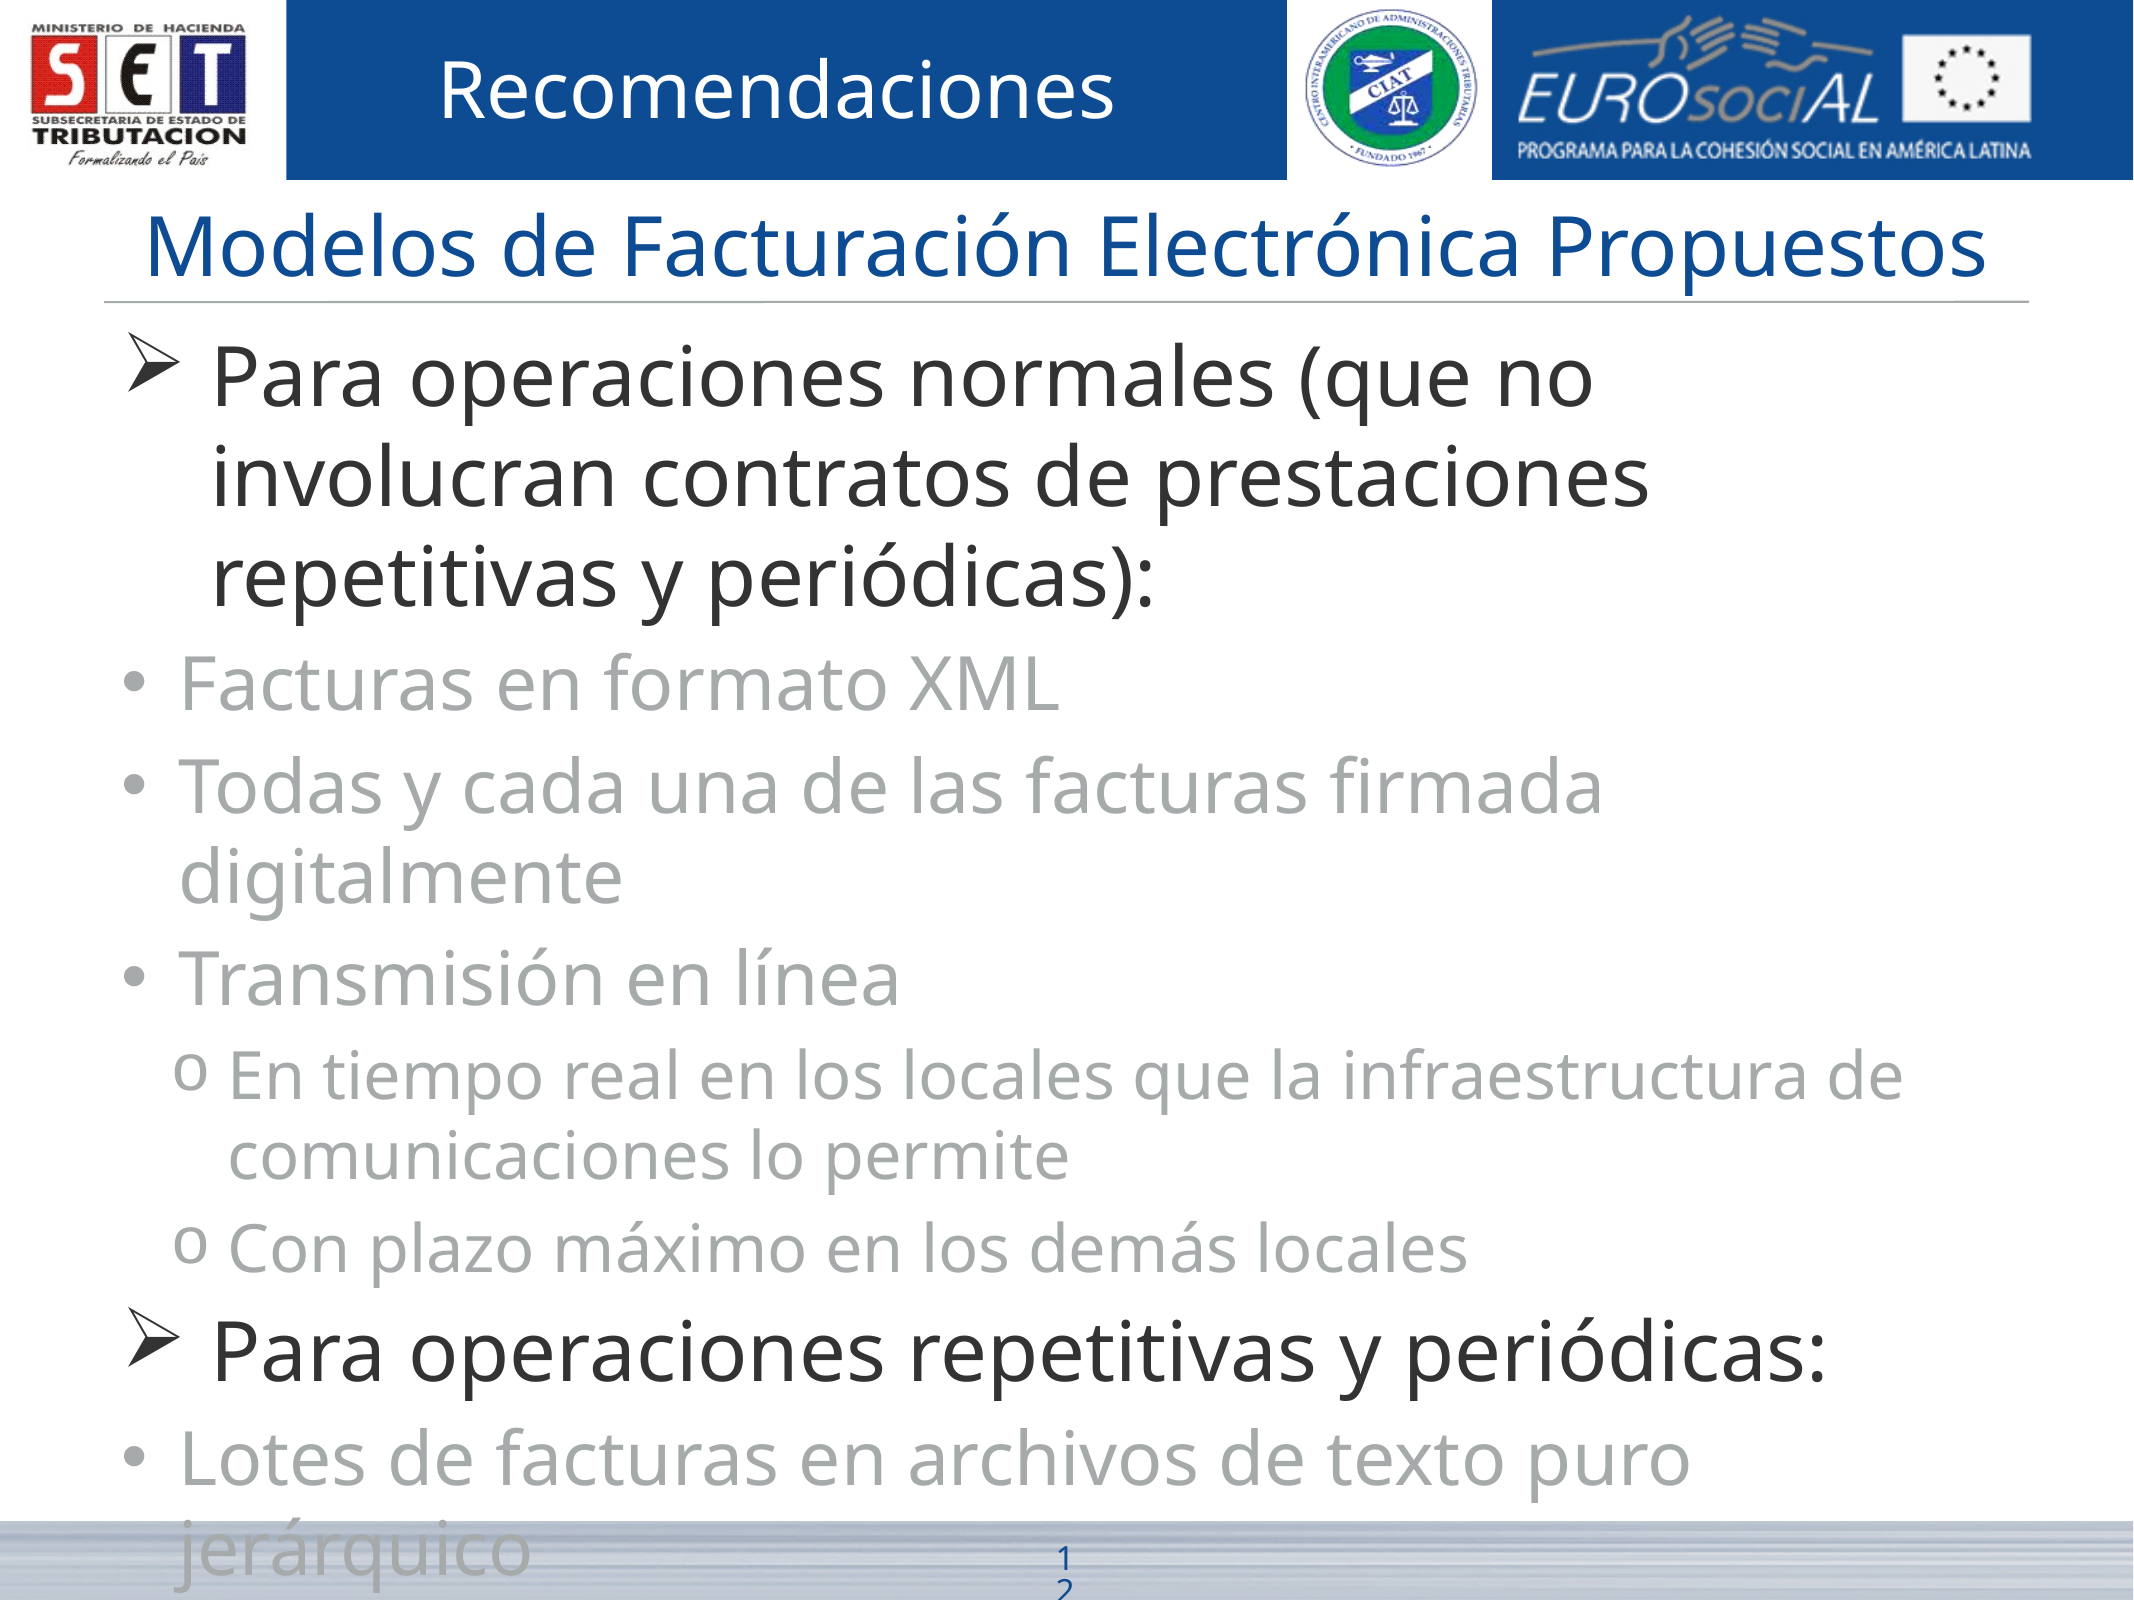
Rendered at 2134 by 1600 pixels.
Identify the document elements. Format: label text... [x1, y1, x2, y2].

picture [1492, 0, 2134, 180]
list Para operaciones normales (que no involucran contratos de prestaciones repetitivas y periódicas): Facturas en formato XML Todas y cada una de las facturas firmada digitalmente Transmisión en línea En tiempo real en los locales que la infraestructura de comunicaciones lo permite Con plazo máximo en los demás locales Para operaciones repetitivas y periódicas: Lotes de facturas en archivos de texto puro jerárquico Una única firma digital para todo el archivo Transmisión periódica de todo el archivo [106, 315, 2027, 1486]
text_box Recomendaciones [298, 32, 1256, 143]
picture [0, 0, 1287, 180]
picture [0, 1521, 2134, 1600]
title Modelos de Facturación Electrónica Propuestos [106, 185, 2027, 295]
slide_number 12 [1040, 1529, 1093, 1587]
